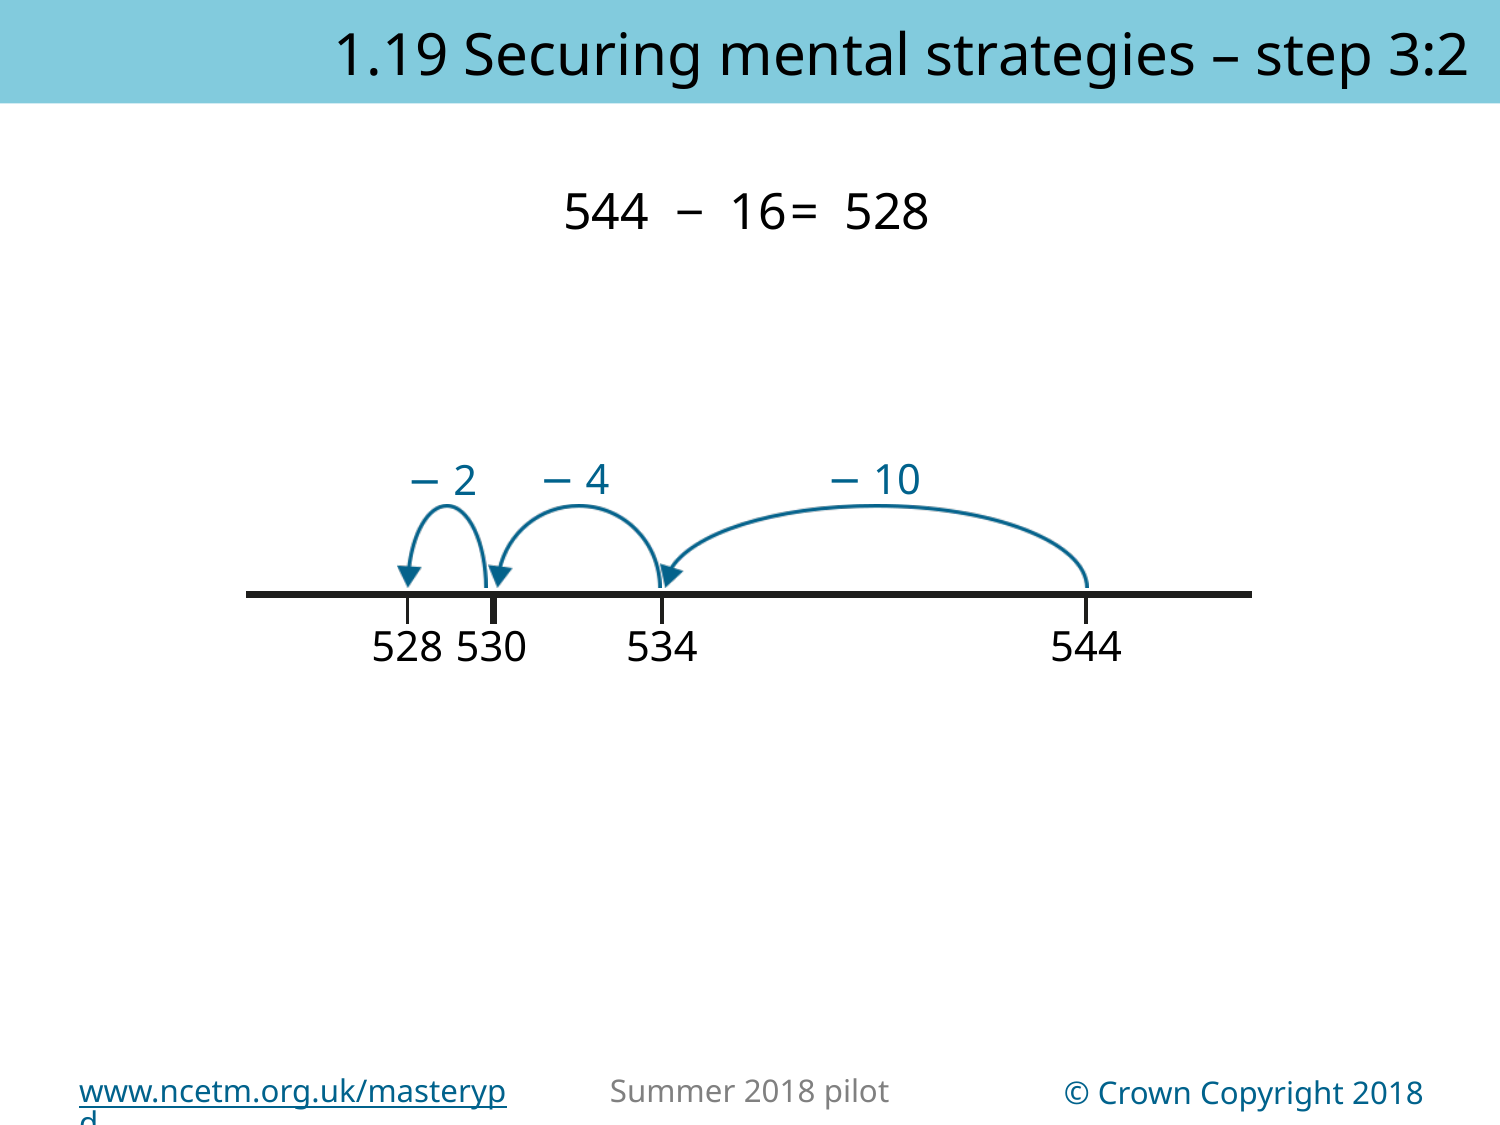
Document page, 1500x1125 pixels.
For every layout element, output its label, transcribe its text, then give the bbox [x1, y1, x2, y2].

text_box − 2 [392, 445, 493, 506]
text_box 544 [1035, 612, 1138, 678]
text_box 544 − 16 [548, 172, 803, 247]
text_box 534 [611, 612, 713, 678]
text_box = 528 [803, 172, 946, 247]
text_box − 4 [524, 445, 625, 502]
picture [396, 504, 484, 589]
text_box 530 [459, 612, 543, 678]
text_box − 10 [812, 445, 937, 502]
picture [246, 591, 1253, 625]
list 1.19 Securing mental strategies – step 3:2 [0, 0, 1500, 104]
picture [892, 504, 1089, 585]
text_box 528 [356, 612, 459, 678]
picture [451, 504, 658, 589]
picture [585, 504, 1085, 589]
